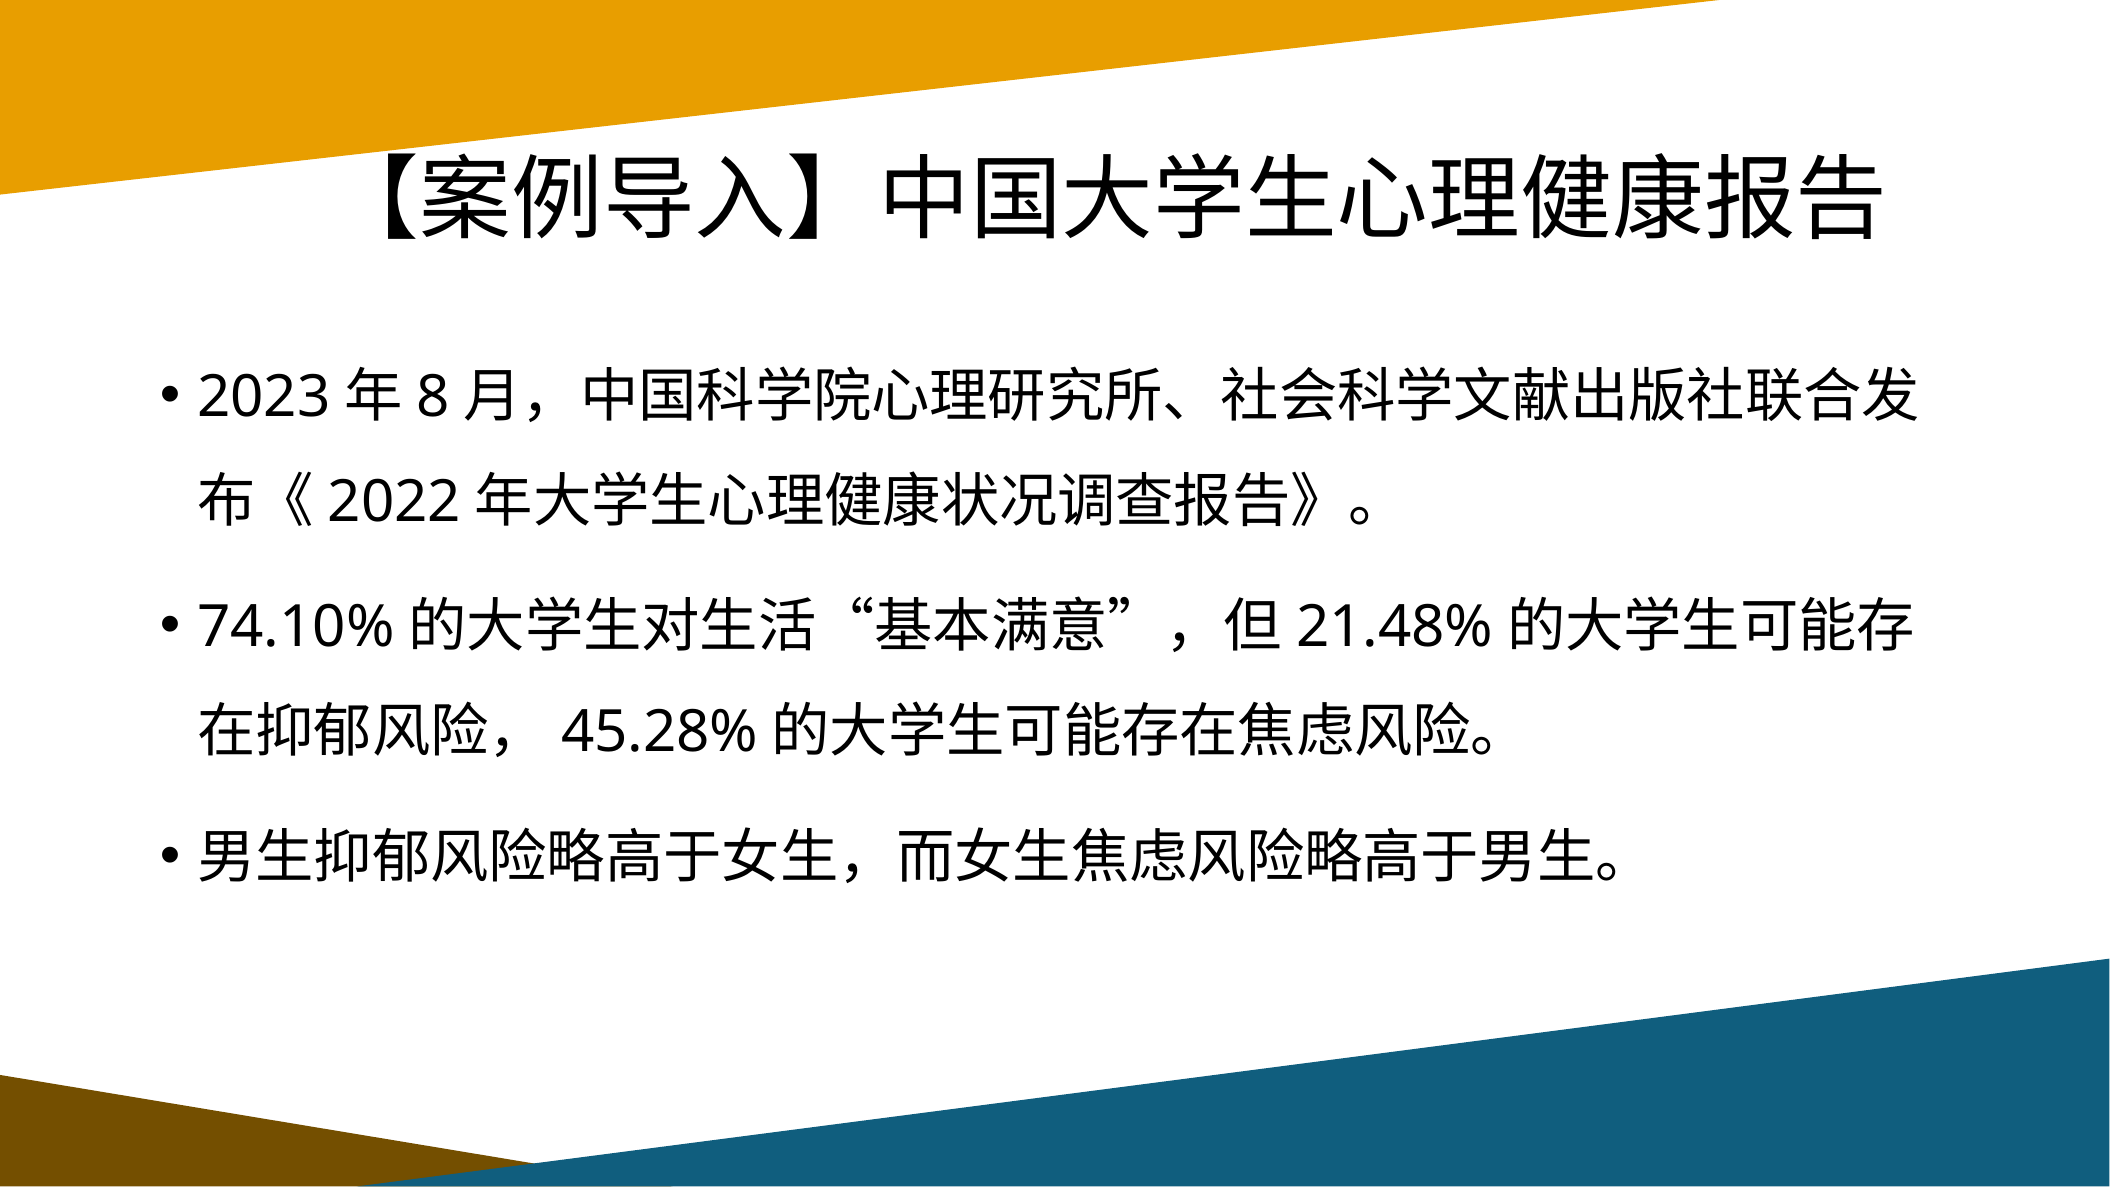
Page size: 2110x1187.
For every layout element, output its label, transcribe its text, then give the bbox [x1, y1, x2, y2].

list 2023年8月，中国科学院心理研究所、社会科学文献出版社联合发布《2022年大学生心理健康状况调查报告》。 74.10%的大学生对生活“基本满意”，但21.48%的大学生可能存在抑郁风险，45.28%的大学生可能存在焦虑风险。 男生抑郁风险略高于女生，而女生焦虑风险略高于男生。 [145, 315, 1965, 1069]
title 【案例导入】中国大学生心理健康报告 [145, 110, 2071, 293]
